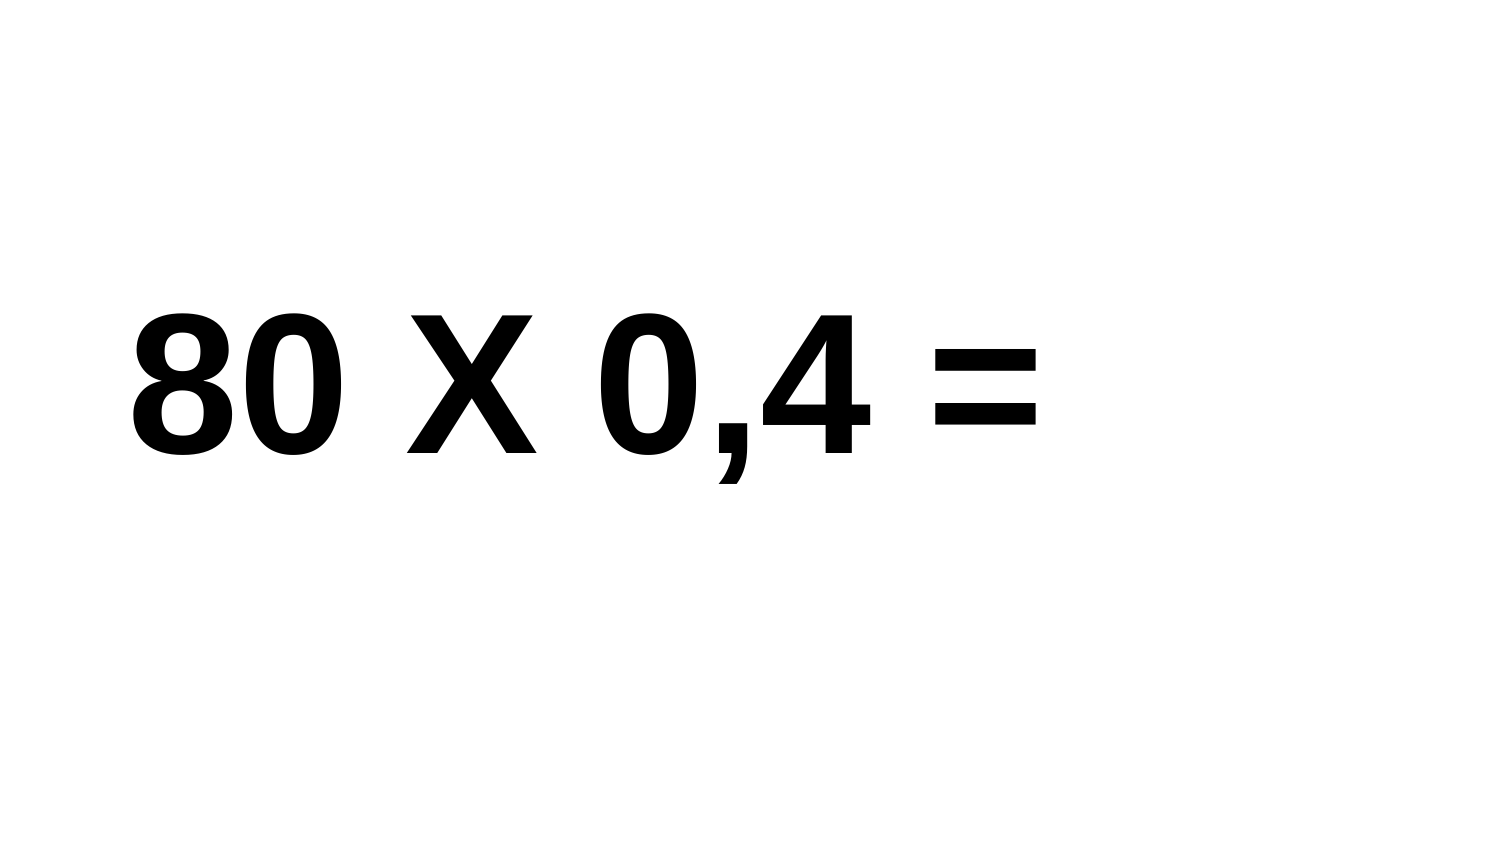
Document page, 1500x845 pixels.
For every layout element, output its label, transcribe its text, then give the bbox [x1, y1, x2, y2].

text_box 80 X 0,4 = [112, 318, 1388, 509]
